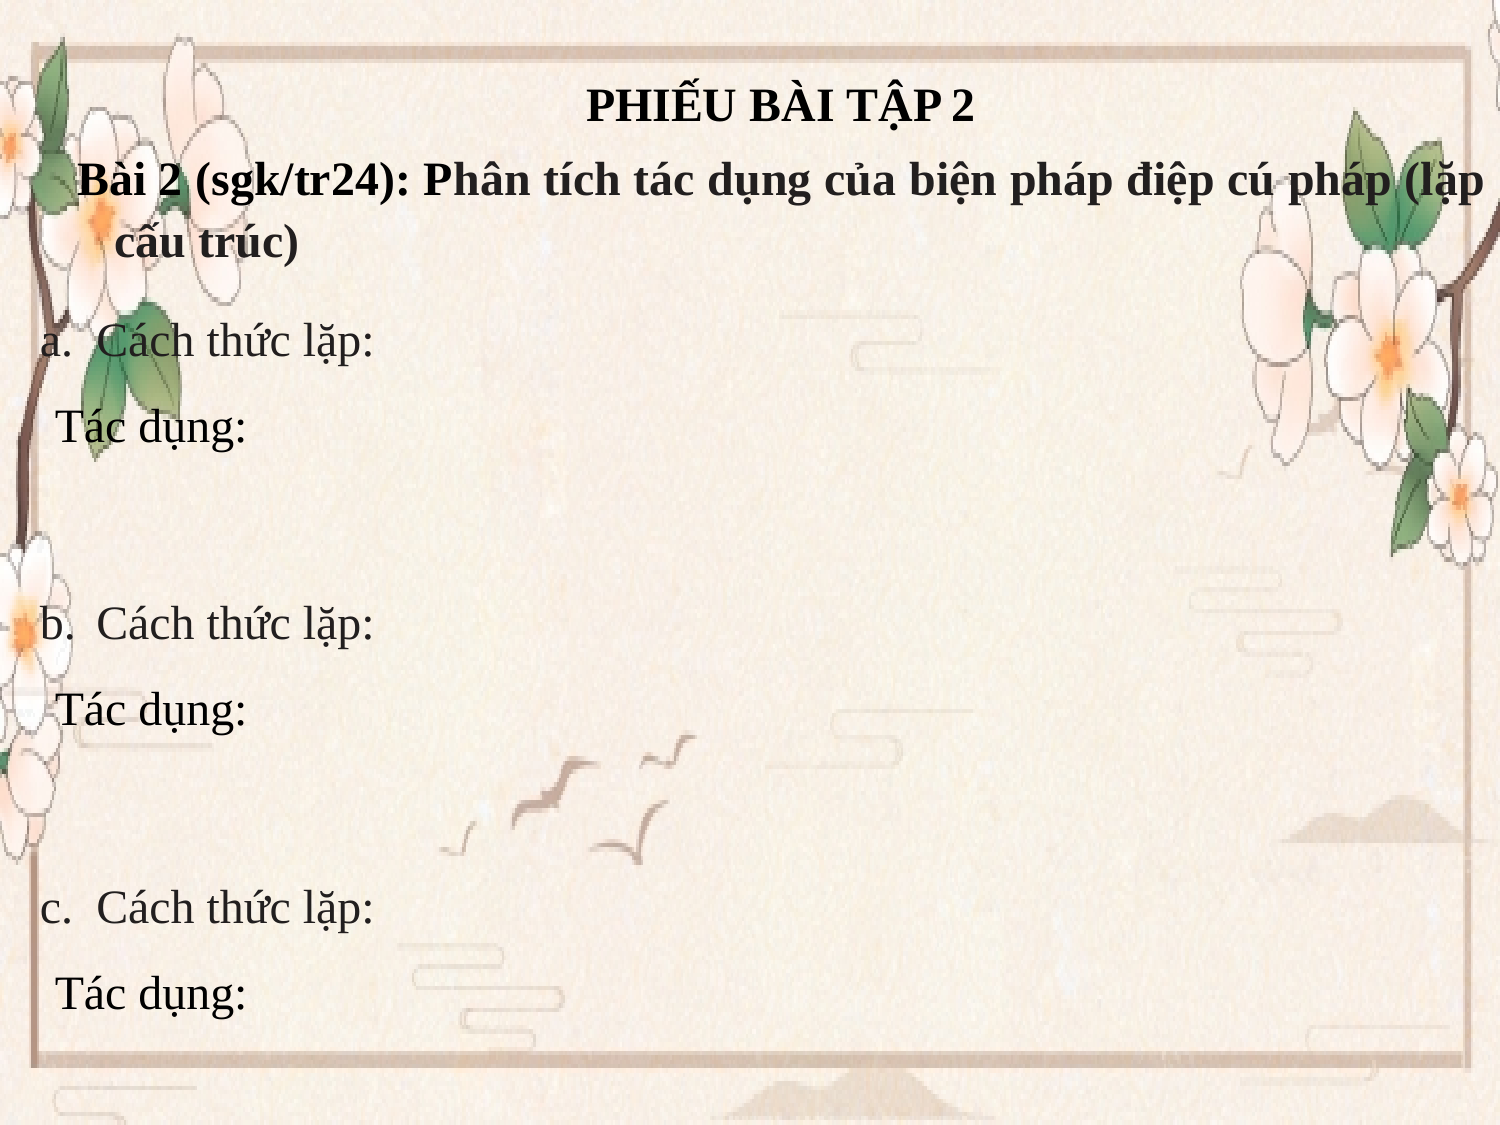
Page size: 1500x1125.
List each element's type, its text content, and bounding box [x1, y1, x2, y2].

text_box PHIẾU BÀI TẬP 2 Bài 2 (sgk/tr24): Phân tích tác dụng của biện pháp điệp cú pháp (lặp cấu trúc) Cách thức lặp: Tác dụng: Cách thức lặp: Tác dụng: Cách thức lặp: Tác dụng: [24, 62, 1500, 1113]
picture [0, 0, 1500, 1125]
